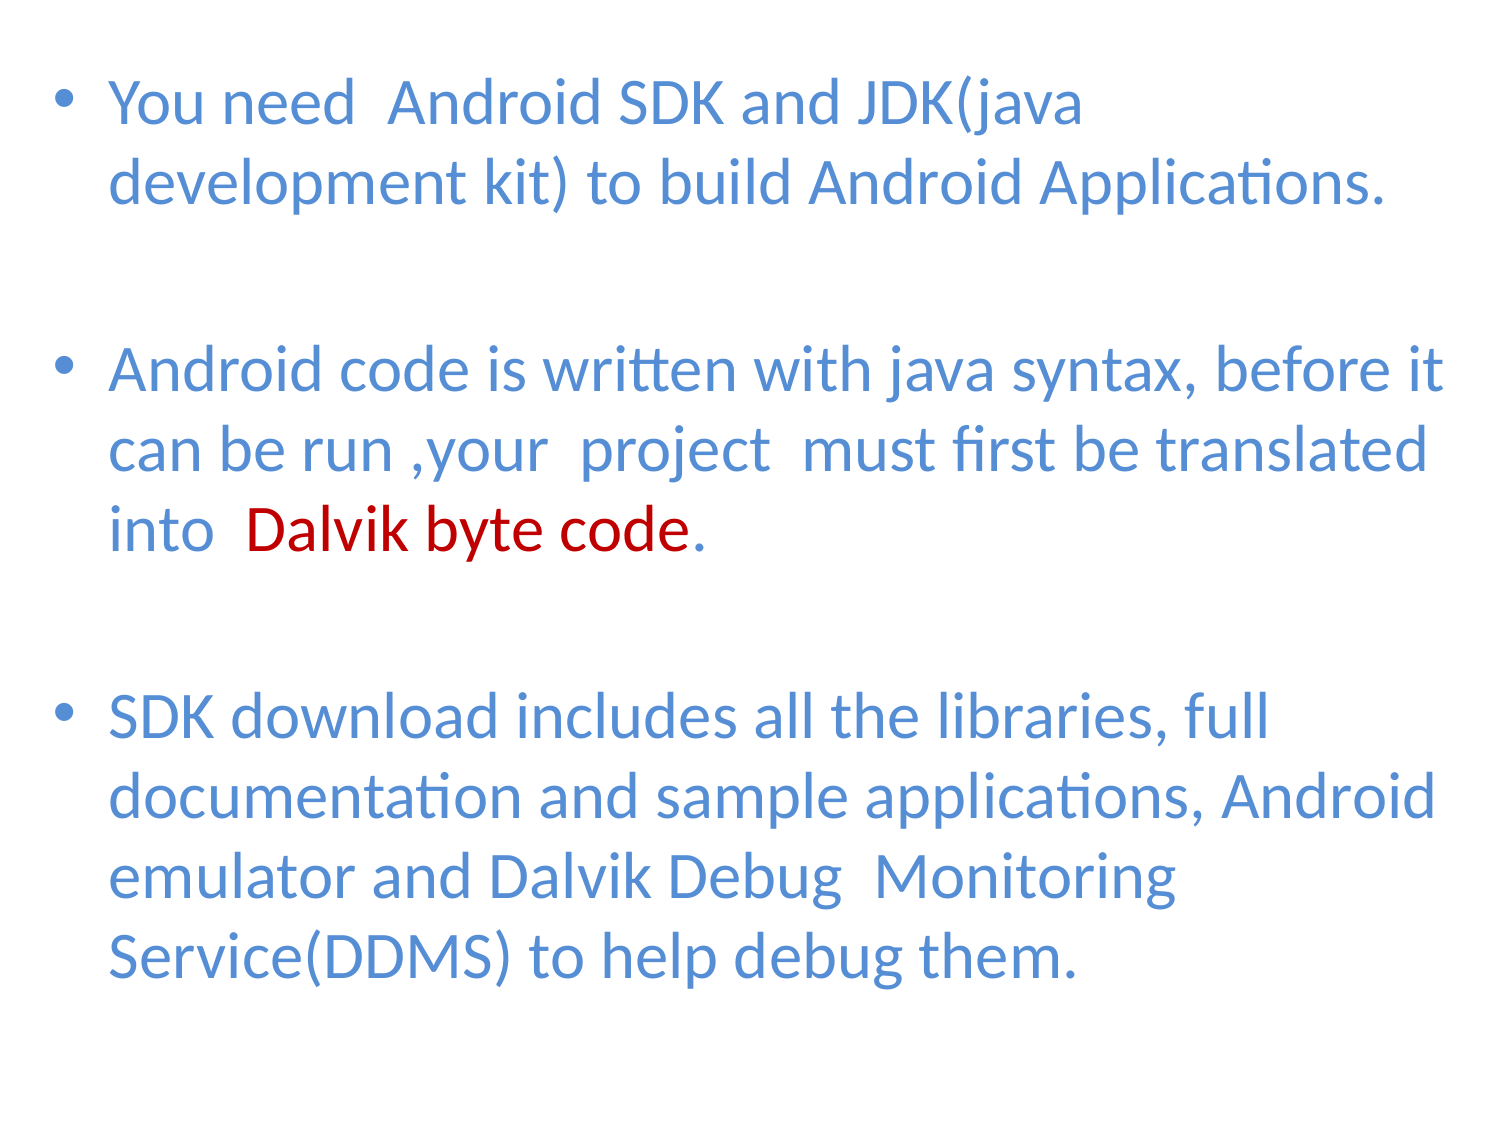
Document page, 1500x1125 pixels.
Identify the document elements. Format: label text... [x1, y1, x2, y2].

list You need Android SDK and JDK(java development kit) to build Android Applications. Android code is written with java syntax, before it can be run ,your project must first be translated into Dalvik byte code. SDK download includes all the libraries, full documentation and sample applications, Android emulator and Dalvik Debug Monitoring Service(DDMS) to help debug them. [37, 50, 1463, 1018]
